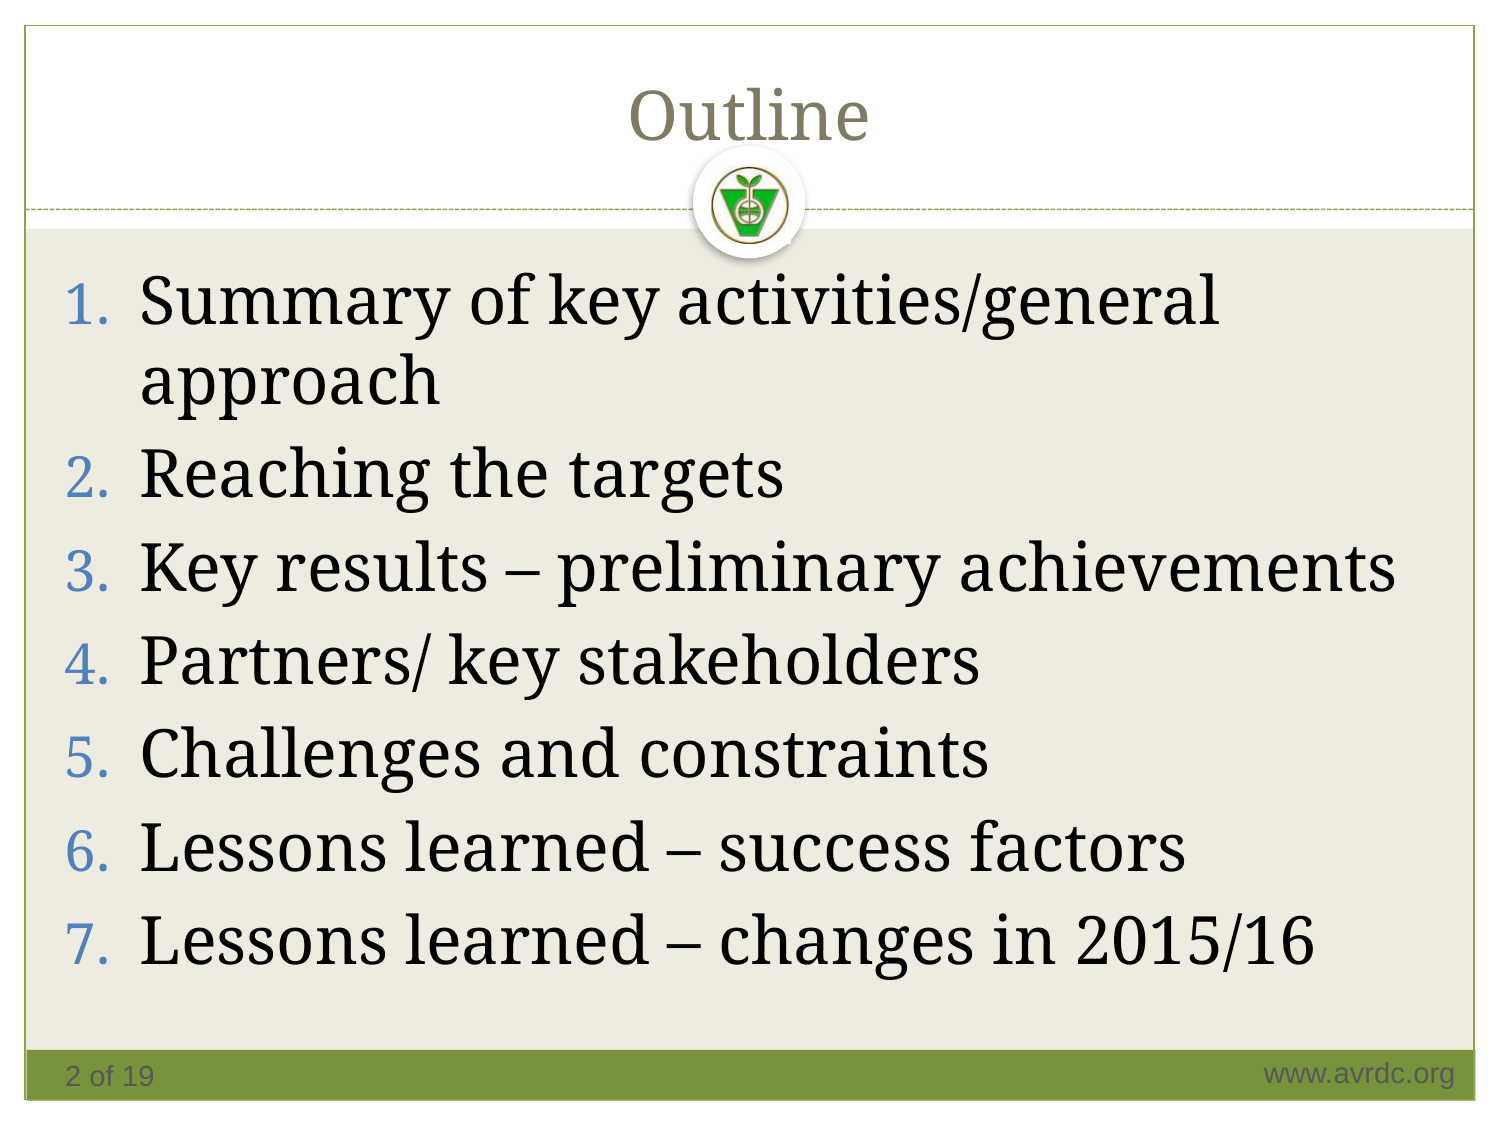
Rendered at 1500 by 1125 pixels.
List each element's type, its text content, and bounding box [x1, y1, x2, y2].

title Outline [49, 37, 1450, 162]
picture [711, 165, 791, 244]
slide_number 2 of 19 [50, 1049, 450, 1100]
list Summary of key activities/general approach Reaching the targets Key results – preliminary achievements Partners/ key stakeholders Challenges and constraints Lessons learned – success factors Lessons learned – changes in 2015/16 [49, 250, 1471, 1025]
